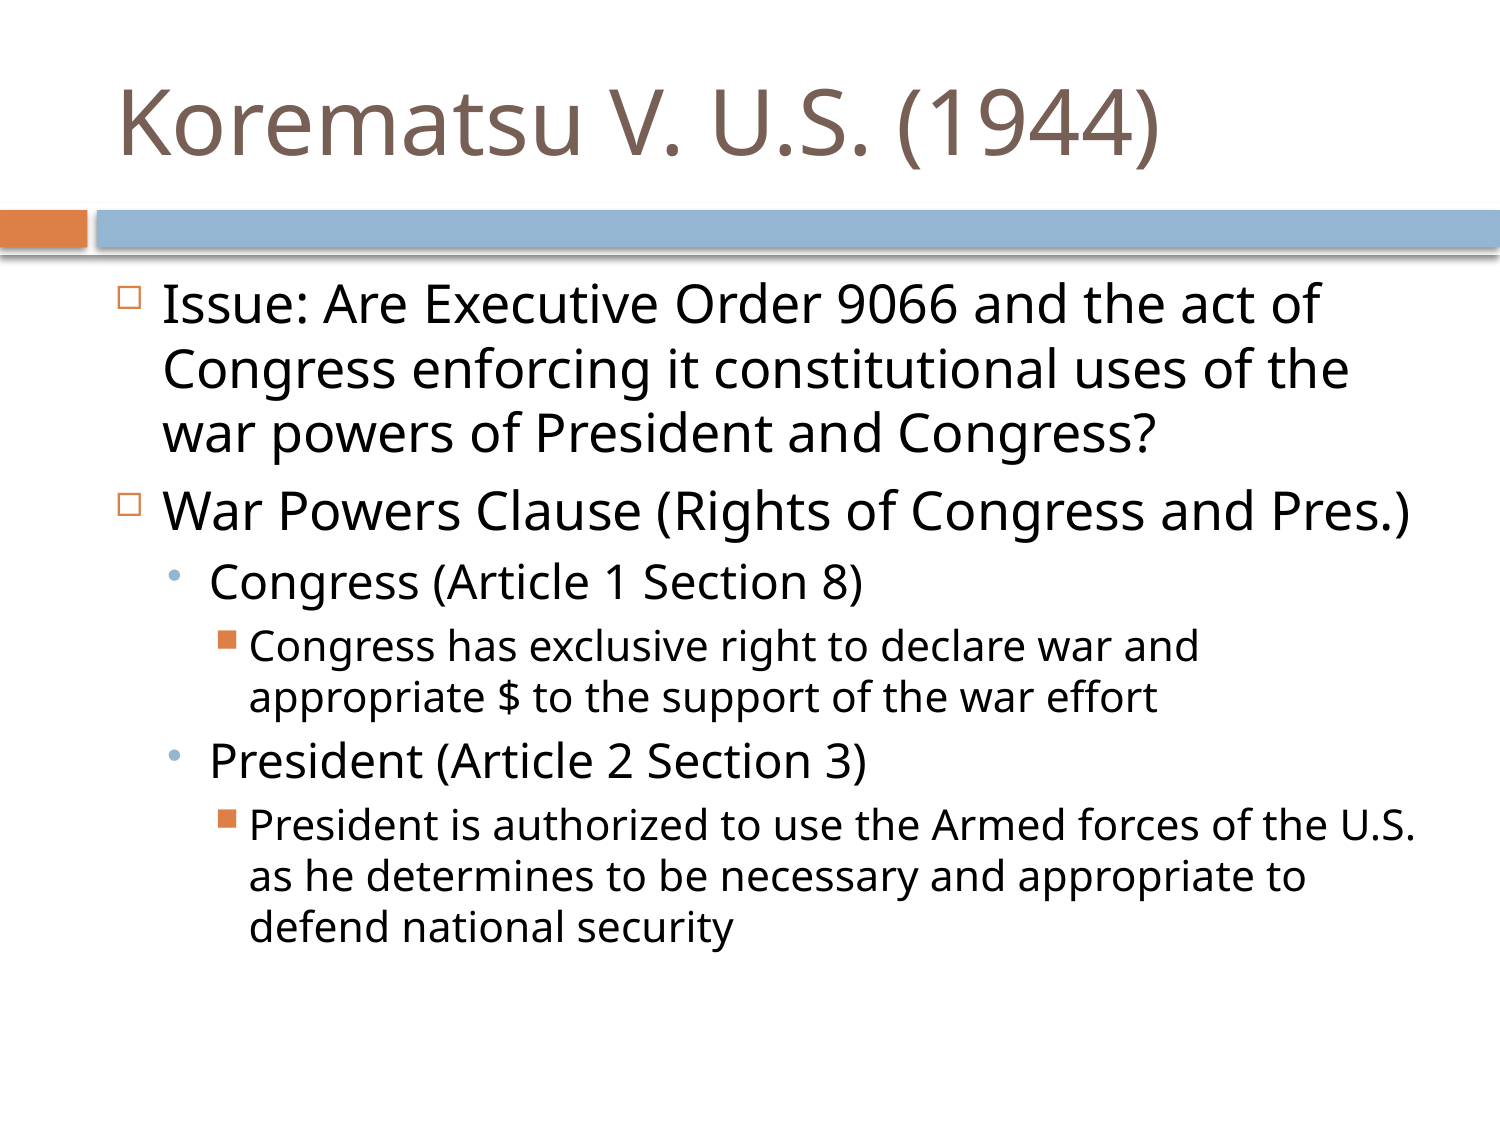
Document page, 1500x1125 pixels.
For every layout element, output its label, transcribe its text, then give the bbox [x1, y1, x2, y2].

title Korematsu V. U.S. (1944) [100, 37, 1438, 200]
list Issue: Are Executive Order 9066 and the act of Congress enforcing it constitutional uses of the war powers of President and Congress? War Powers Clause (Rights of Congress and Pres.) Congress (Article 1 Section 8) Congress has exclusive right to declare war and appropriate $ to the support of the war effort President (Article 2 Section 3) President is authorized to use the Armed forces of the U.S. as he determines to be necessary and appropriate to defend national security [100, 262, 1438, 1000]
